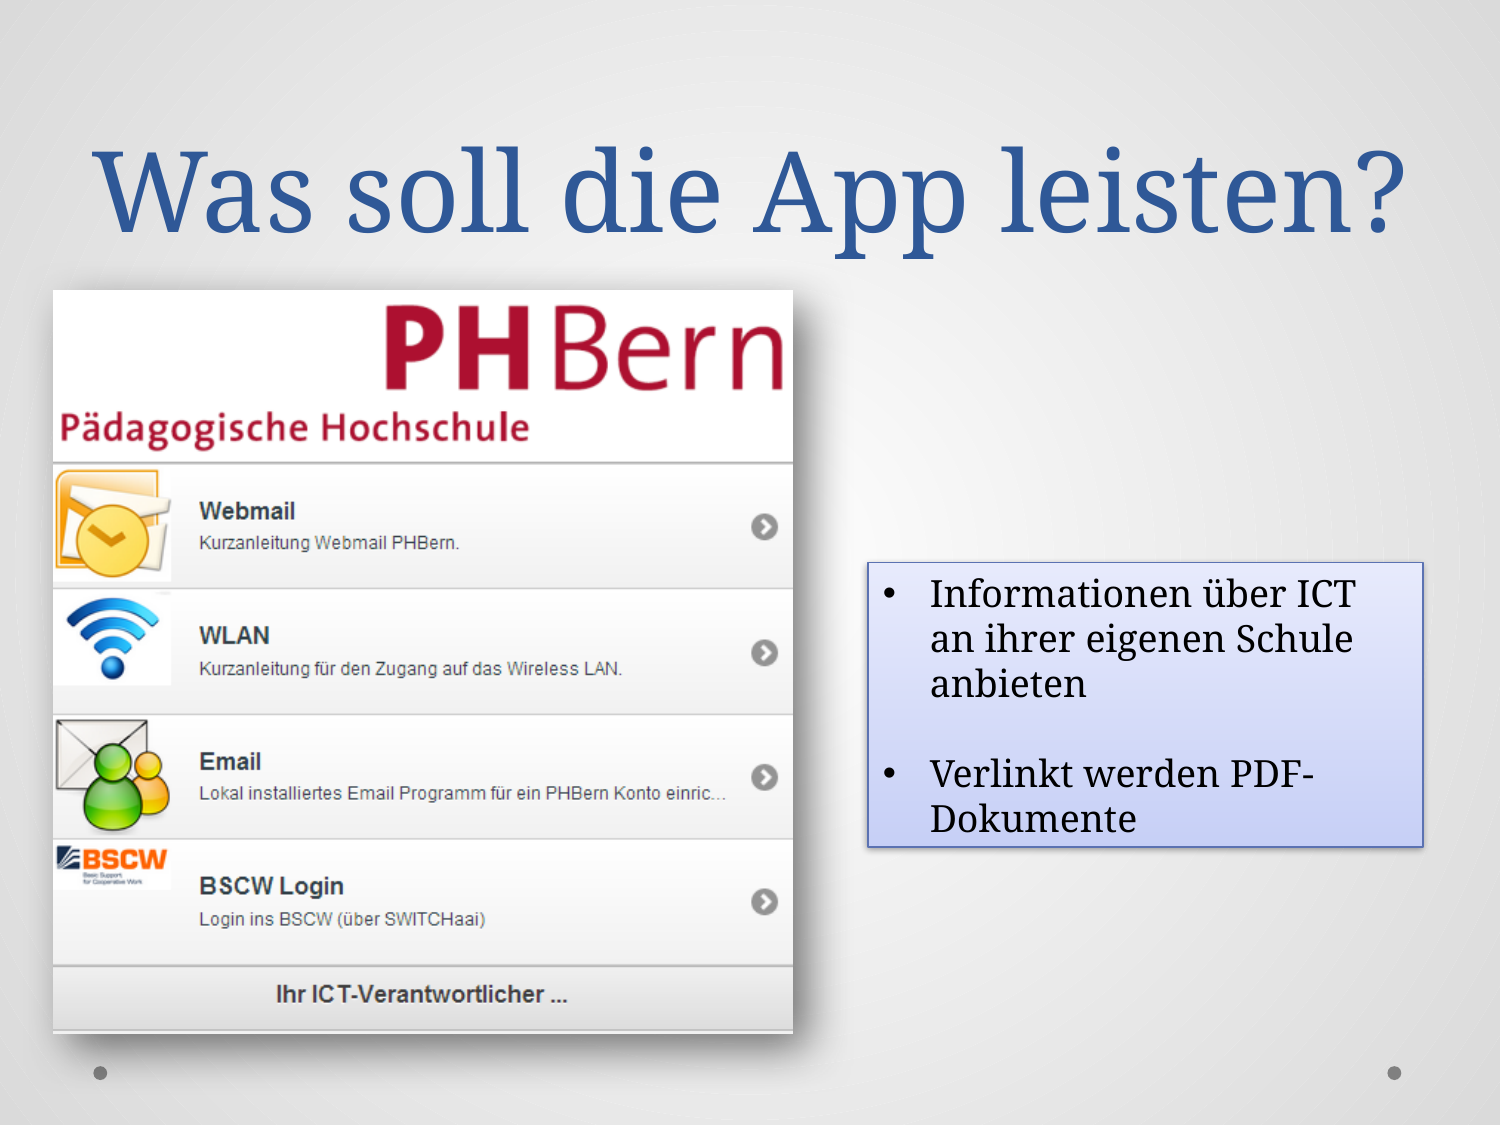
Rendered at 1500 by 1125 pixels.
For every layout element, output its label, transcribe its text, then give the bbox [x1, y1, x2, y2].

title Was soll die App leisten? [75, 0, 1425, 263]
text_box Informationen über ICT an ihrer eigenen Schule anbieten Verlinkt werden PDF-Dokumente [867, 562, 1424, 848]
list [52, 290, 793, 1034]
